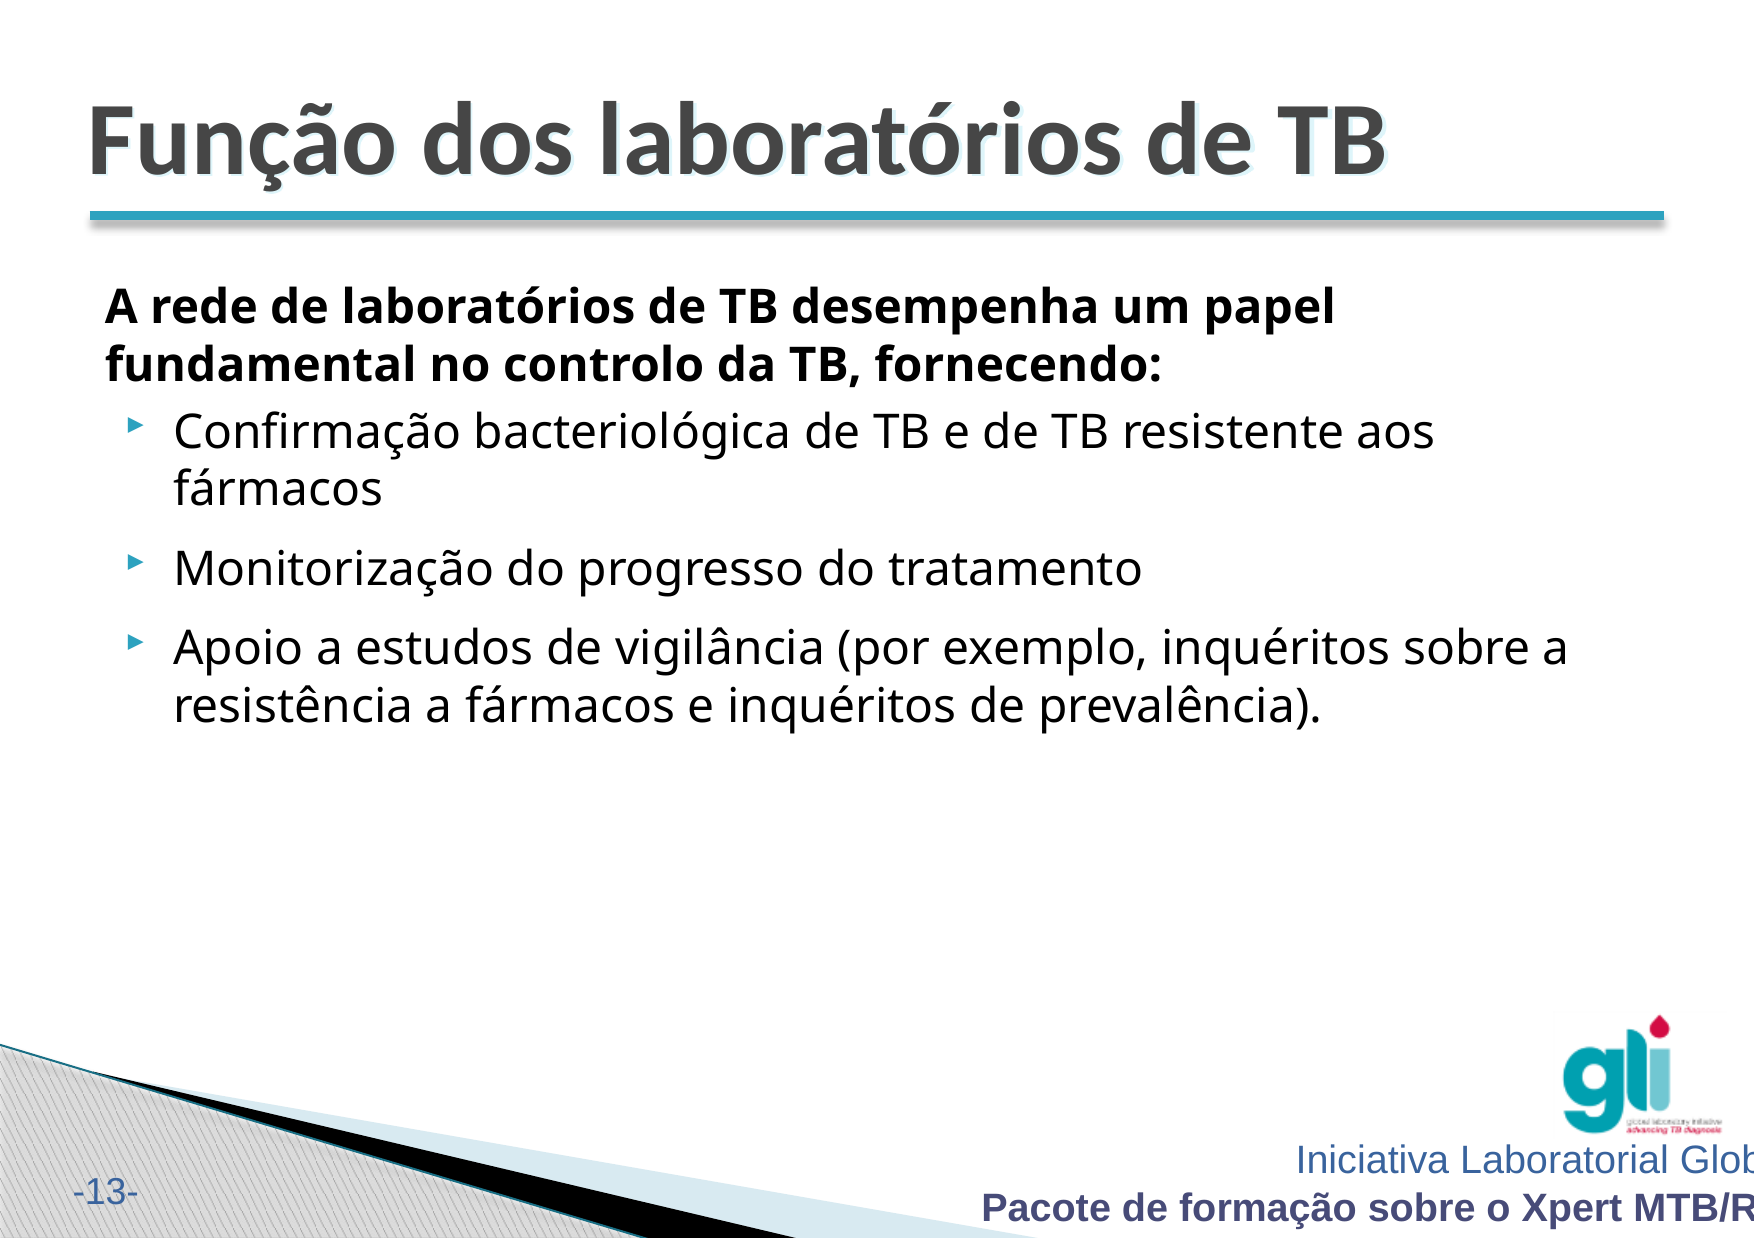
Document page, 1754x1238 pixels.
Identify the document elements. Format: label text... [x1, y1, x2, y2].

list A rede de laboratórios de TB desempenha um papel fundamental no controlo da TB, fornecendo: Confirmação bacteriológica de TB e de TB resistente aos fármacos Monitorização do progresso do tratamento Apoio a estudos de vigilância (por exemplo, inquéritos sobre a resistência a fármacos e inquéritos de prevalência). [87, 267, 1666, 996]
title Função dos laboratórios de TB [87, 49, 1666, 216]
picture [1553, 1011, 1727, 1139]
